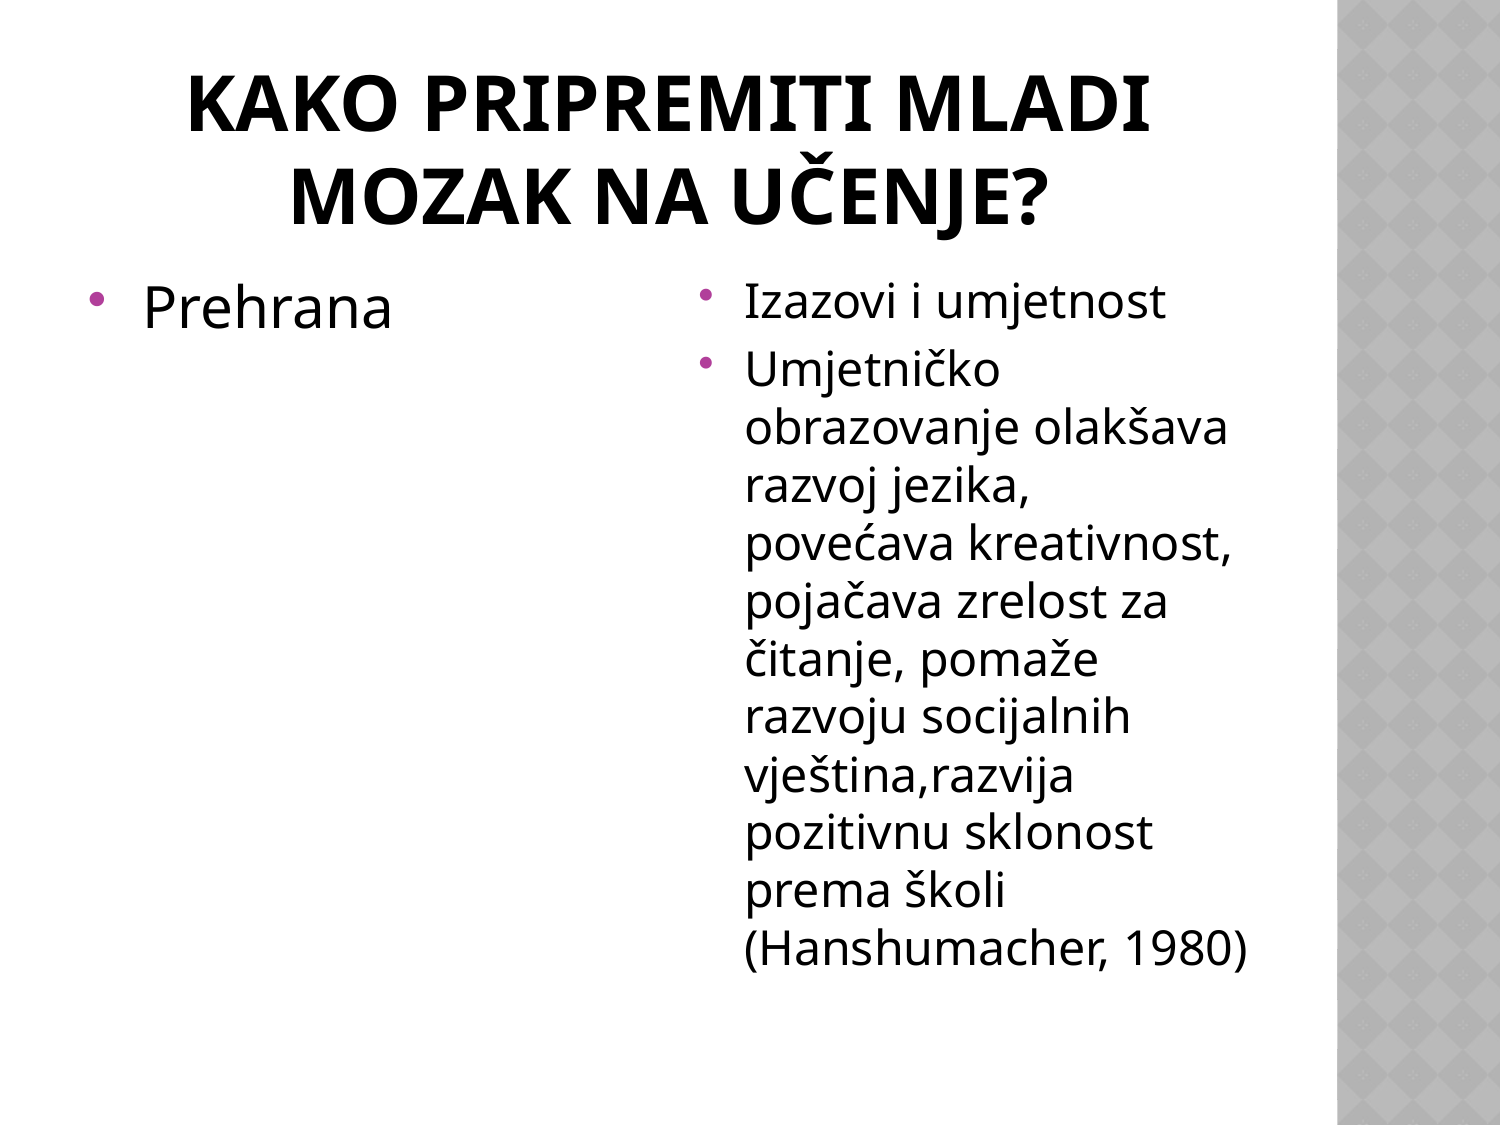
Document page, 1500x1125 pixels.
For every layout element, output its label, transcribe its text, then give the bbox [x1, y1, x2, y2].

list Izazovi i umjetnost Umjetničko obrazovanje olakšava razvoj jezika, povećava kreativnost, pojačava zrelost za čitanje, pomaže razvoju socijalnih vještina,razvija pozitivnu sklonost prema školi (Hanshumacher, 1980) [685, 262, 1263, 1005]
title Kako pripremiti mladi mozak na učenje? [75, 52, 1263, 240]
list Prehrana [75, 262, 653, 1005]
